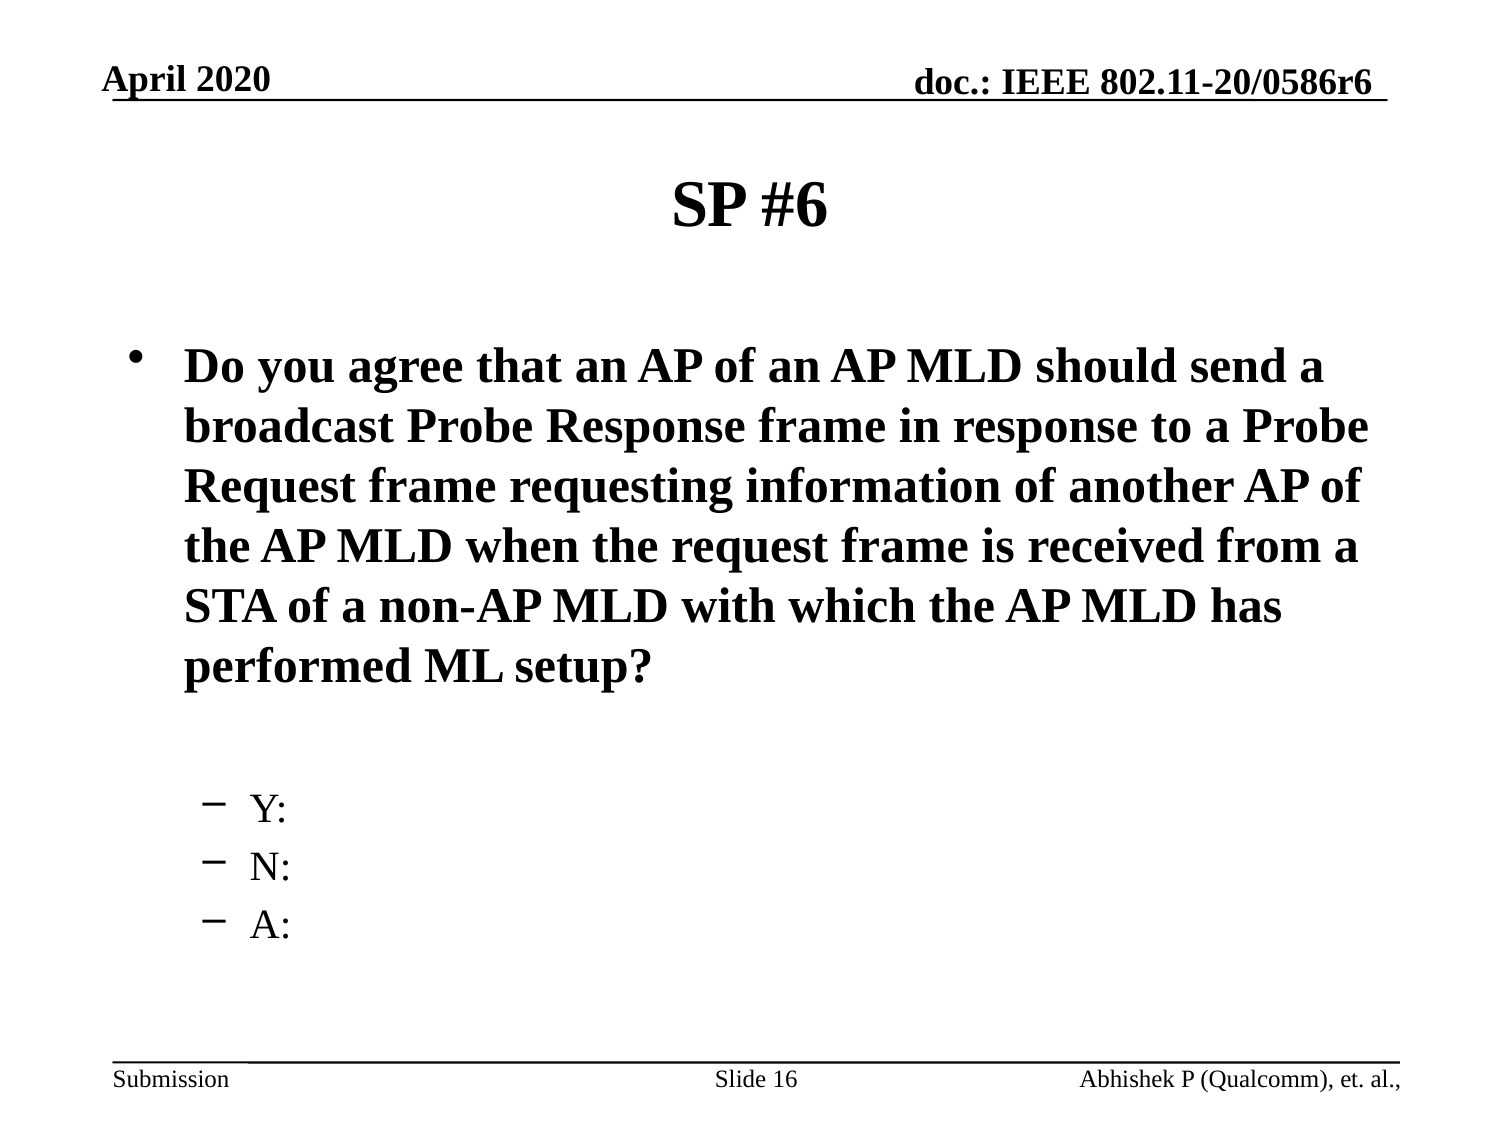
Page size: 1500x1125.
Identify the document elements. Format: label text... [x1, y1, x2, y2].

footer Abhishek P (Qualcomm), et. al., [949, 1061, 1402, 1093]
list Do you agree that an AP of an AP MLD should send a broadcast Probe Response frame in response to a Probe Request frame requesting information of another AP of the AP MLD when the request frame is received from a STA of a non-AP MLD with which the AP MLD has performed ML setup? Y: N: A: [112, 324, 1388, 1052]
slide_number Slide 16 [712, 1061, 801, 1093]
title SP #6 [112, 112, 1388, 288]
